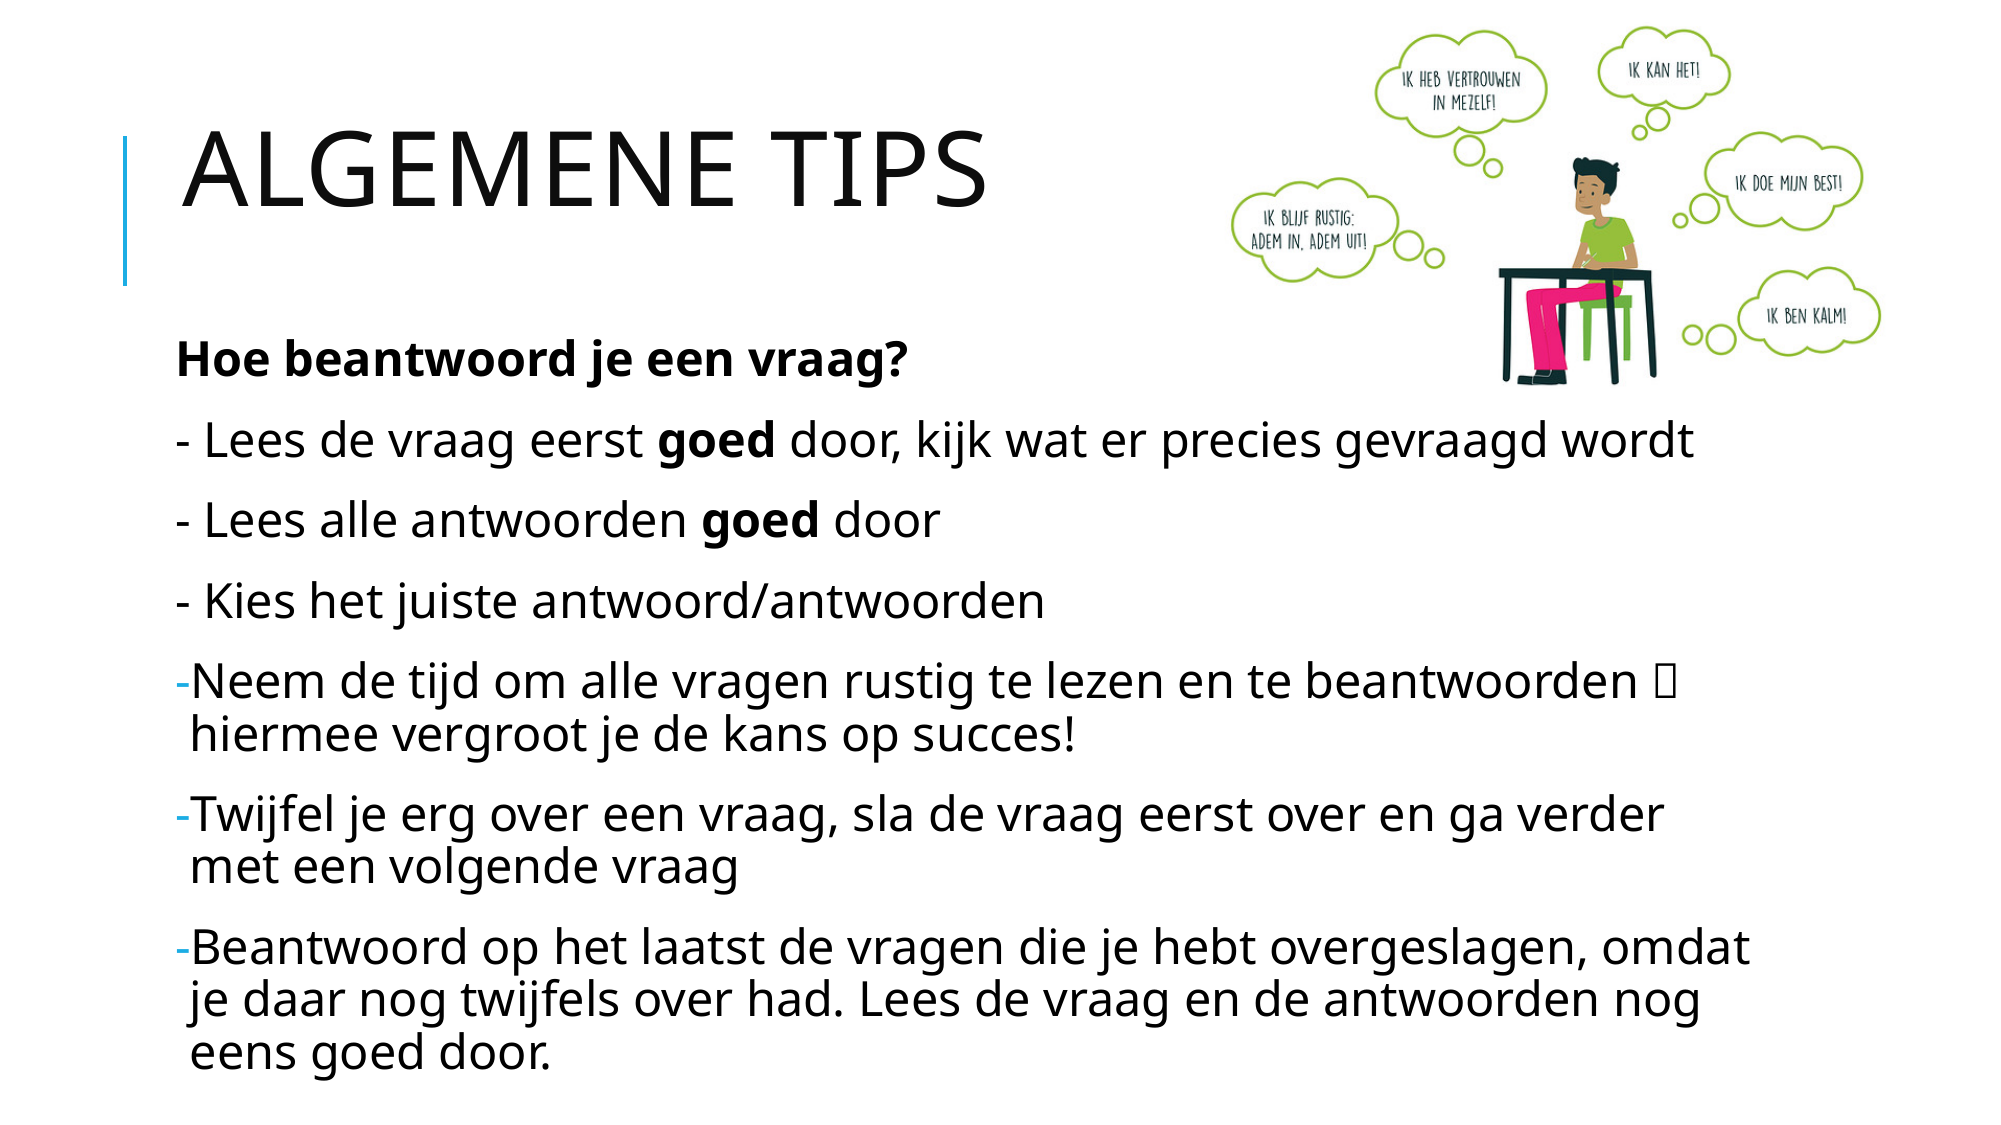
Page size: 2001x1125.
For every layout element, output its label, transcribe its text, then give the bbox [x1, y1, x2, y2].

list Hoe beantwoord je een vraag? - Lees de vraag eerst goed door, kijk wat er precies gevraagd wordt - Lees alle antwoorden goed door - Kies het juiste antwoord/antwoorden Neem de tijd om alle vragen rustig te lezen en te beantwoorden  hiermee vergroot je de kans op succes! Twijfel je erg over een vraag, sla de vraag eerst over en ga verder met een volgende vraag Beantwoord op het laatst de vragen die je hebt overgeslagen, omdat je daar nog twijfels over had. Lees de vraag en de antwoorden nog eens goed door. [168, 327, 1763, 1089]
title Algemene tips [168, 96, 1213, 257]
picture [1220, 22, 1903, 390]
